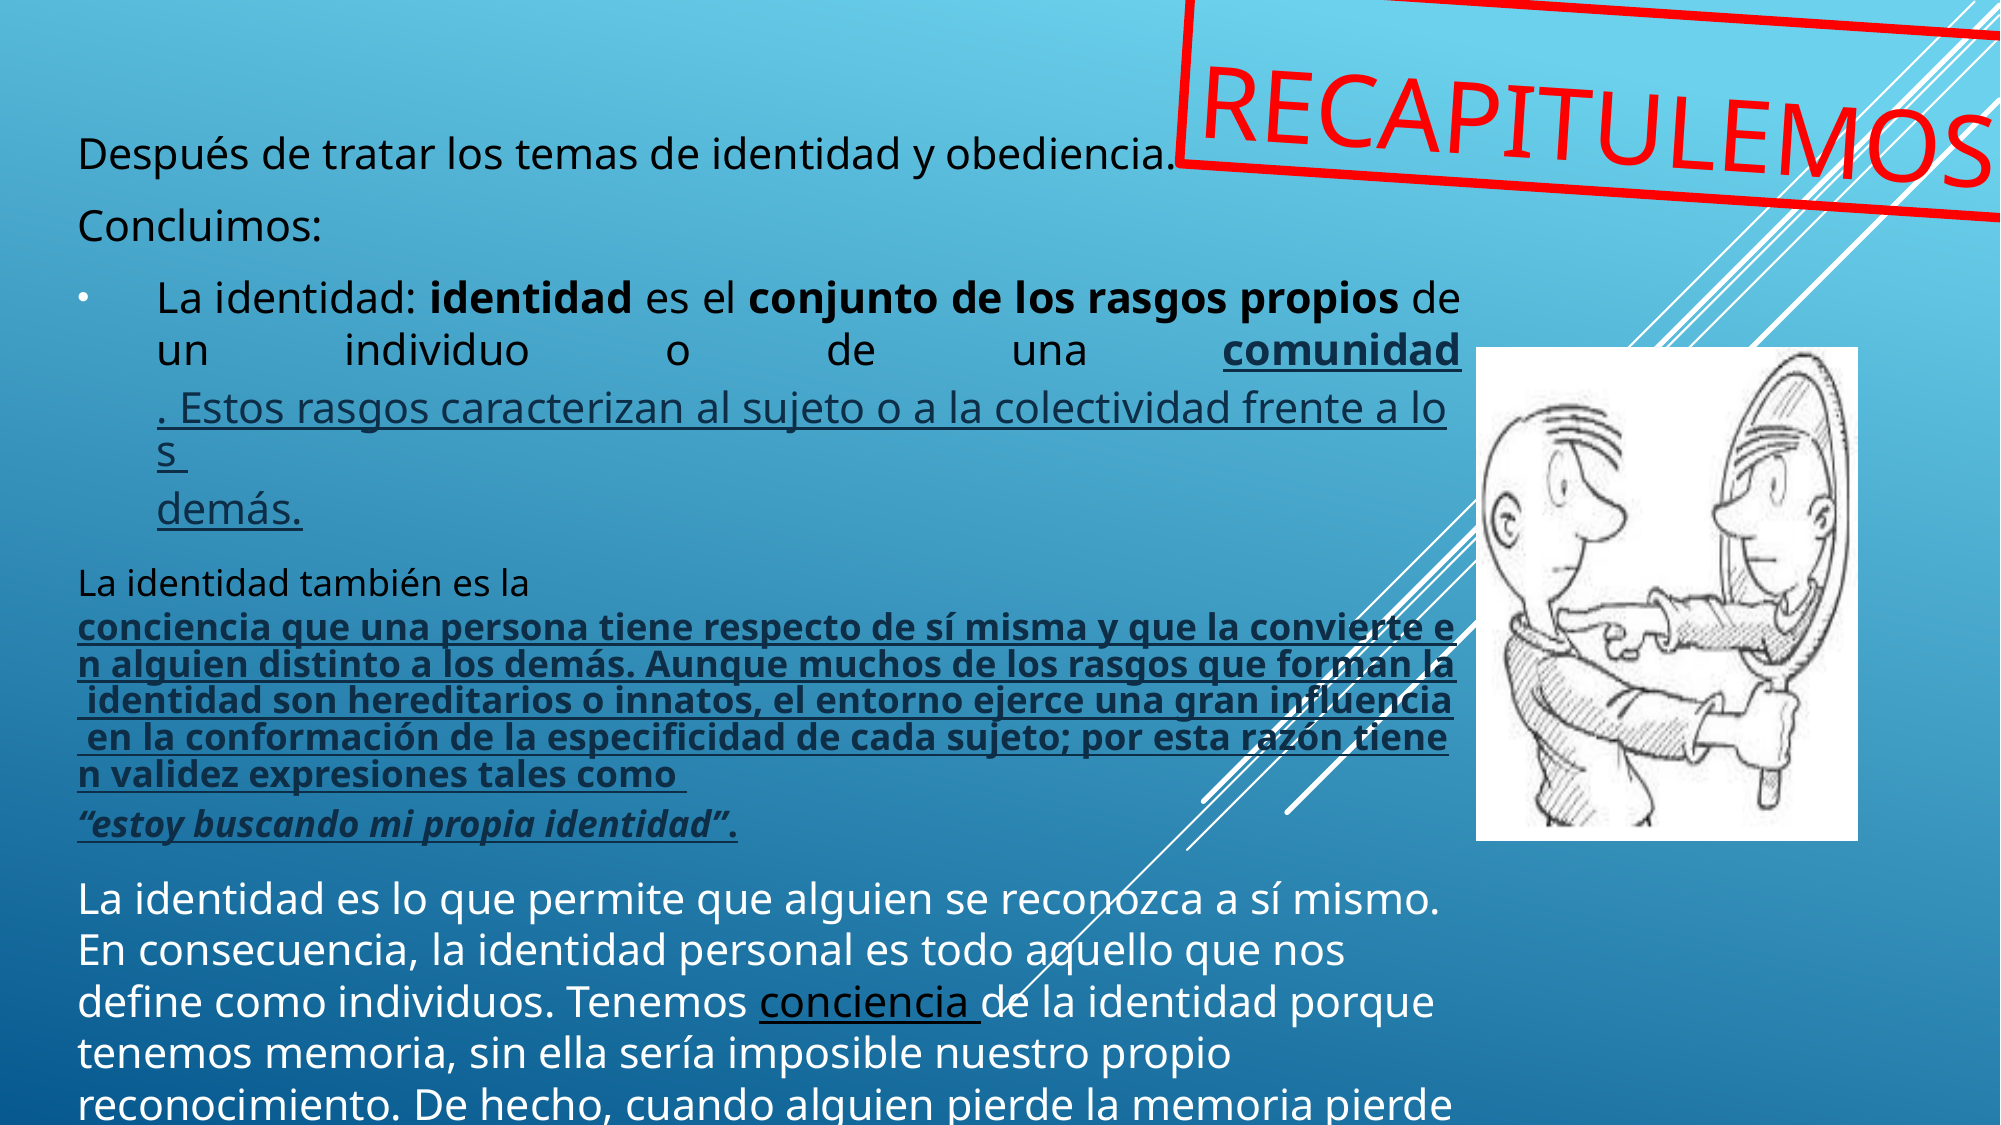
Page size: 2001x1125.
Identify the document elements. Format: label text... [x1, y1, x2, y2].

picture [1476, 347, 1859, 841]
subtitle Después de tratar los temas de identidad y obediencia. Concluimos: La identidad: identidad es el conjunto de los rasgos propios de un individuo o de una comunidad. Estos rasgos caracterizan al sujeto o a la colectividad frente a los demás. La identidad también es la conciencia que una persona tiene respecto de sí misma y que la convierte en alguien distinto a los demás. Aunque muchos de los rasgos que forman la identidad son hereditarios o innatos, el entorno ejerce una gran influencia en la conformación de la especificidad de cada sujeto; por esta razón tienen validez expresiones tales como “estoy buscando mi propia identidad”. La identidad es lo que permite que alguien se reconozca a sí mismo. En consecuencia, la identidad personal es todo aquello que nos define como individuos. Tenemos conciencia de la identidad porque tenemos memoria, sin ella sería imposible nuestro propio reconocimiento. De hecho, cuando alguien pierde la memoria pierde el elemento esencial de sí mismo. [62, 119, 1477, 1000]
title recapitulemos [1182, 0, 2000, 218]
